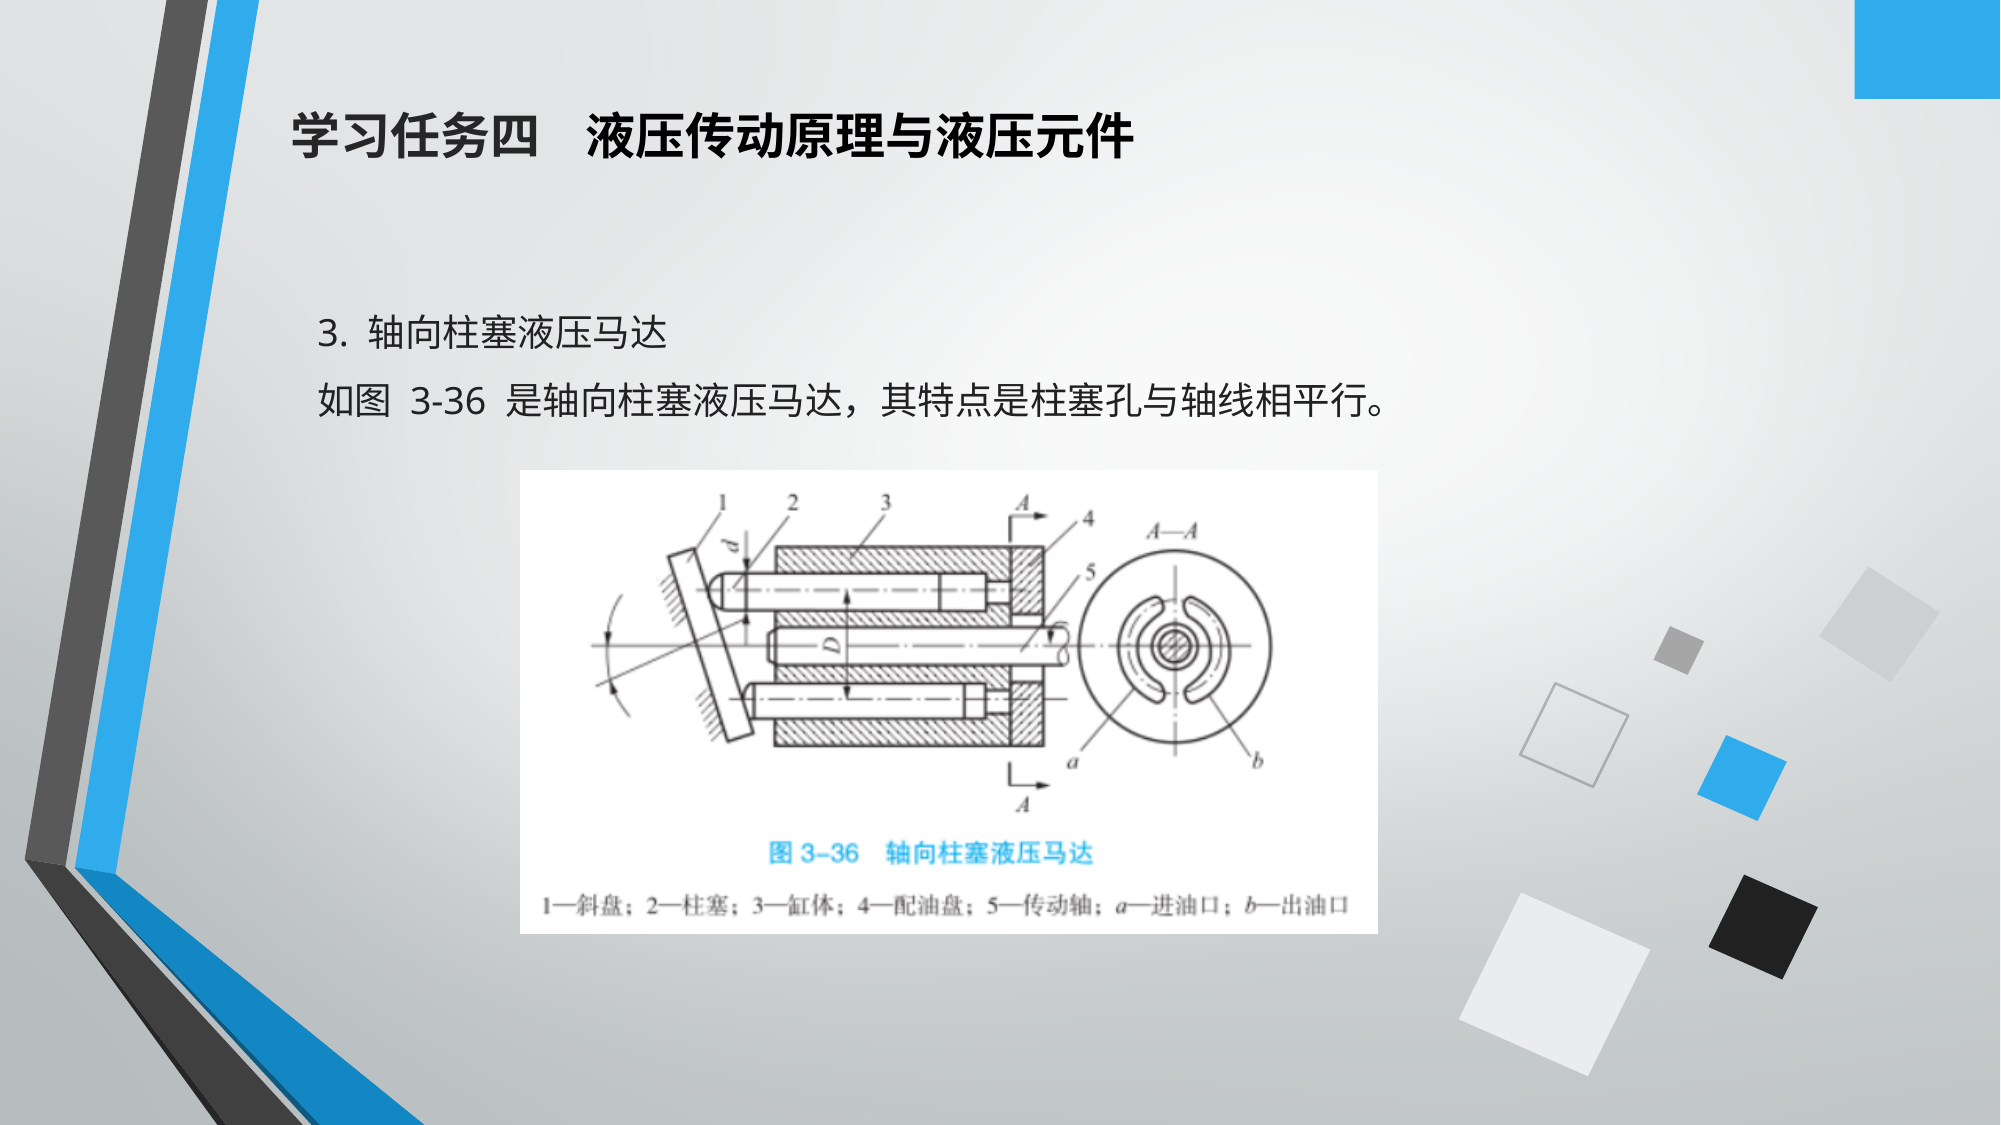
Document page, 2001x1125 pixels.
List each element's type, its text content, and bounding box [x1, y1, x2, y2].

text_box 3. 轴向柱塞液压马达 如图 3-36 是轴向柱塞液压马达，其特点是柱塞孔与轴线相平行。 [302, 279, 1623, 430]
picture [520, 470, 1378, 934]
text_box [1505, 488, 1886, 1125]
text_box [1853, 0, 2000, 100]
text_box 学习任务四 液压传动原理与液压元件 [276, 85, 1988, 216]
